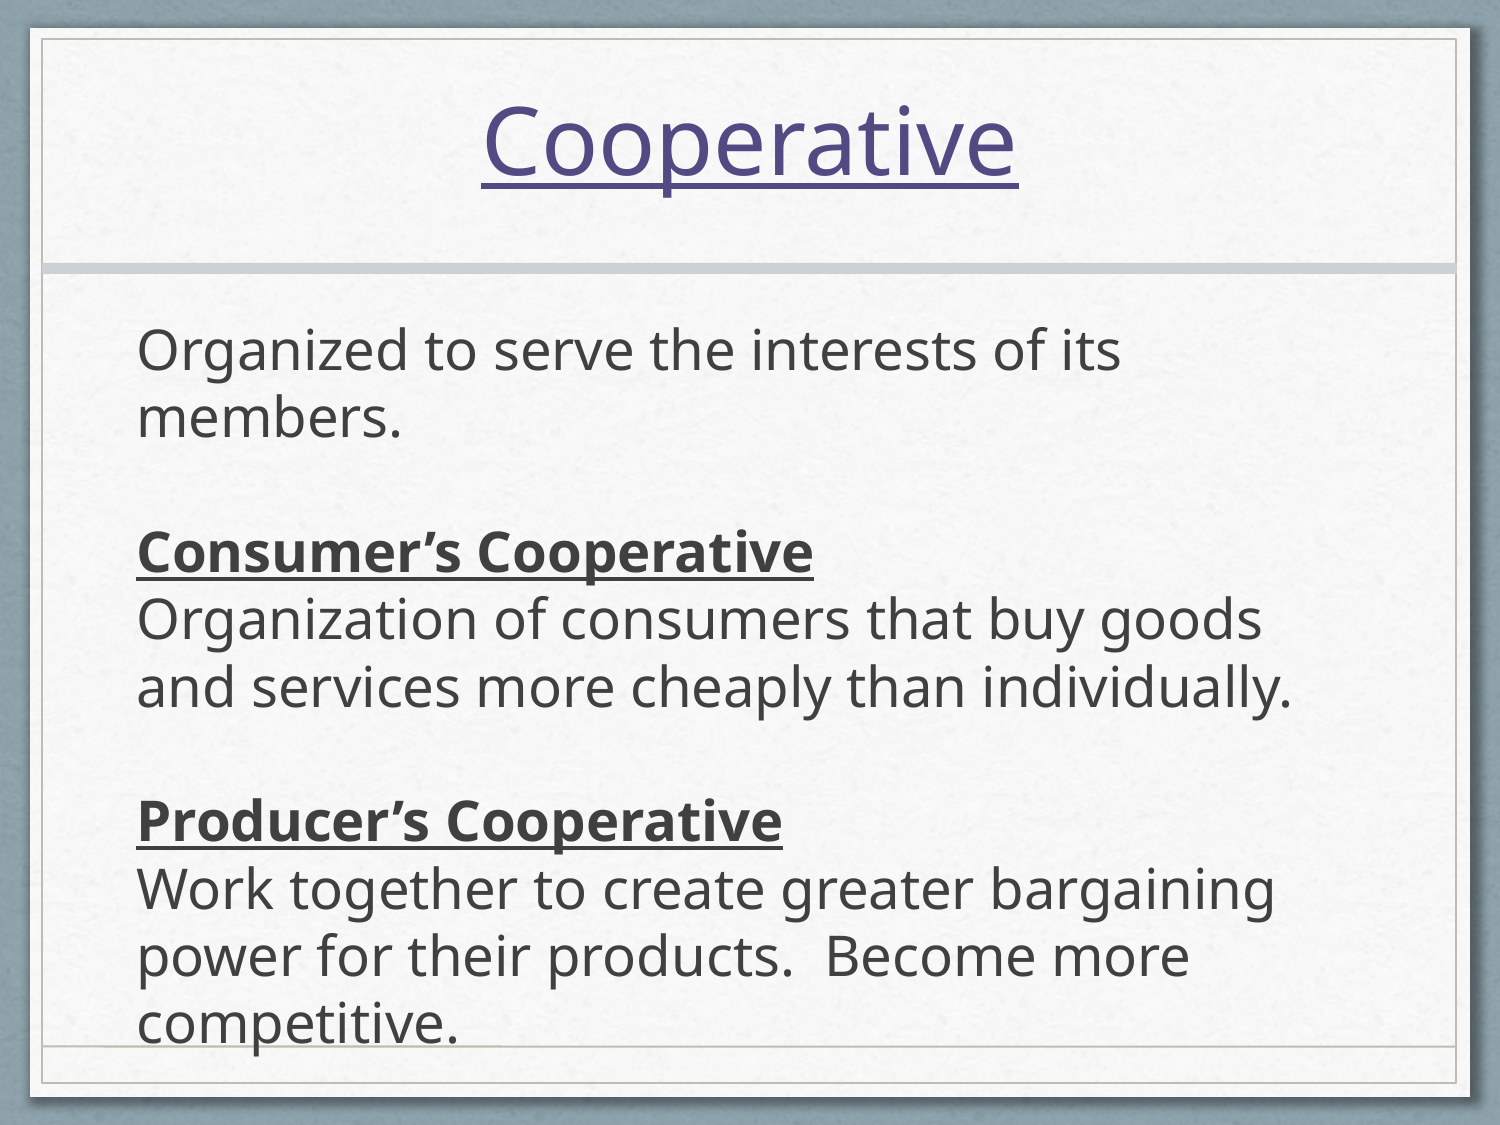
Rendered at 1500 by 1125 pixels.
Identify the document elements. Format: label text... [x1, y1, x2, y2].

title Cooperative [75, 72, 1425, 218]
list Organized to serve the interests of its members. Consumer’s Cooperative Organization of consumers that buy goods and services more cheaply than individually. Producer’s Cooperative Work together to create greater bargaining power for their products. Become more competitive. [121, 307, 1379, 1064]
picture [30, 28, 1470, 1097]
